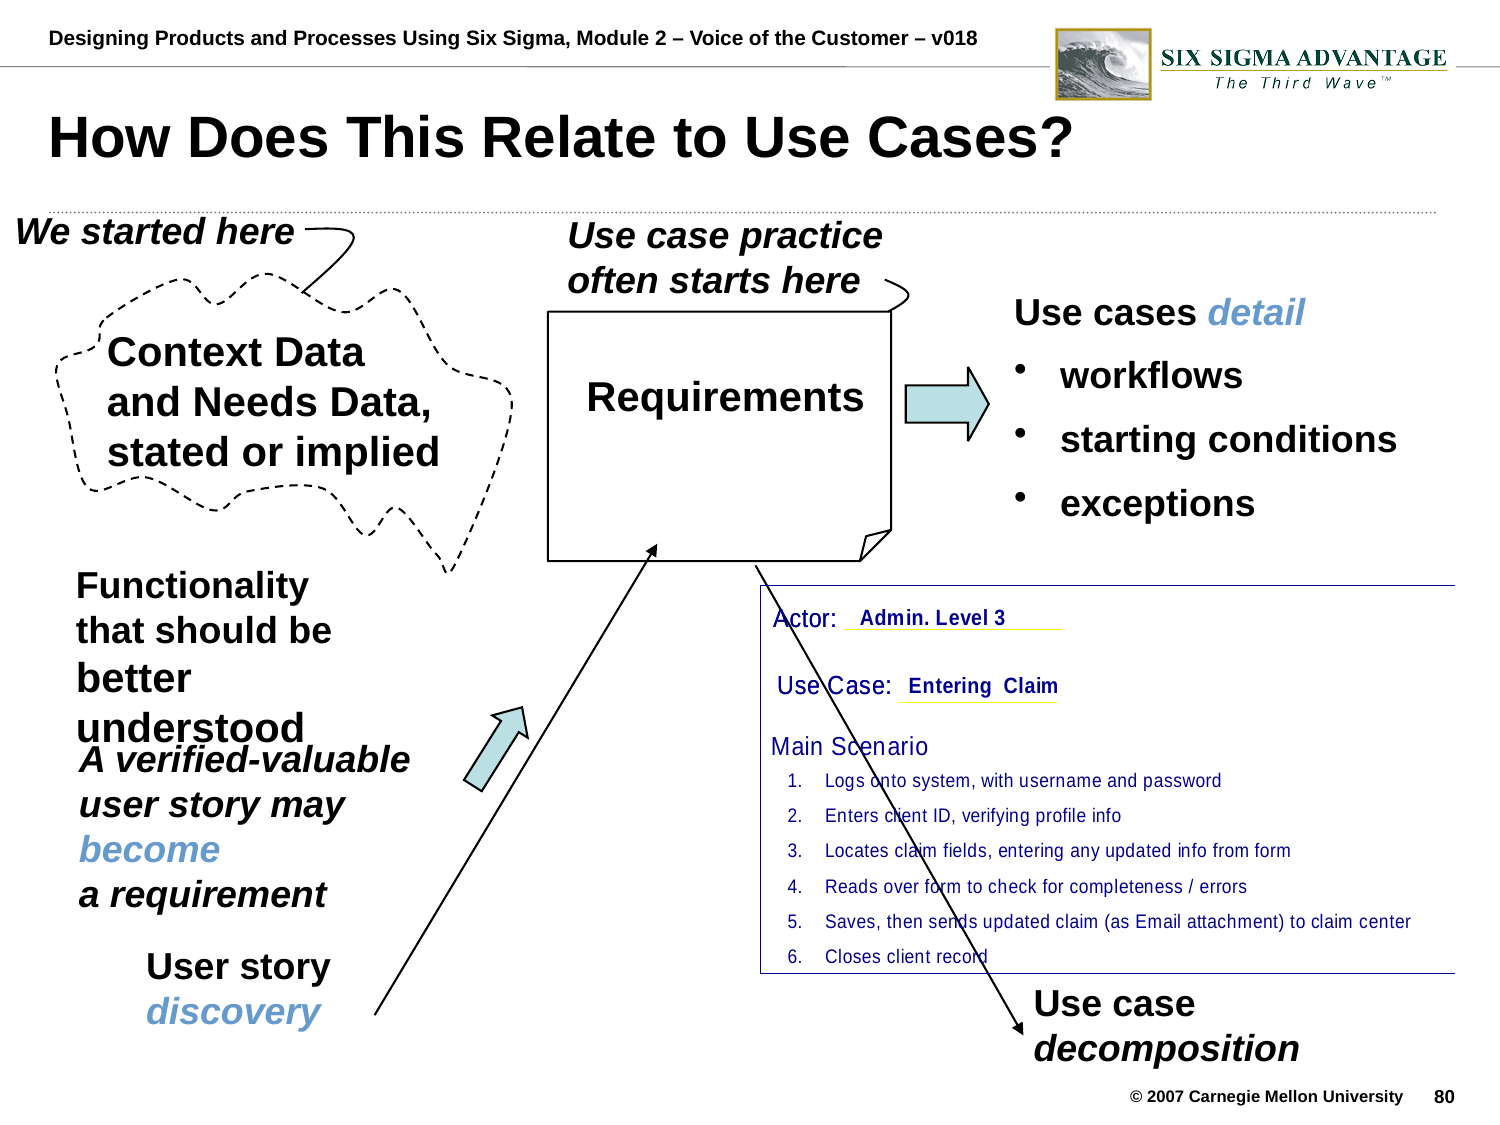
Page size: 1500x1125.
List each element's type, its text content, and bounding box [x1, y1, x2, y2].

picture [1049, 24, 1456, 104]
picture [759, 583, 1456, 977]
text_box [301, 228, 354, 294]
text_box [905, 366, 989, 442]
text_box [64, 543, 658, 1041]
text_box [107, 273, 419, 317]
text_box Use case decomposition [1018, 986, 1395, 1076]
text_box Use case practice often starts here [552, 203, 929, 309]
text_box [995, 986, 1018, 1032]
text_box [56, 348, 121, 491]
text_box We started here [0, 199, 312, 260]
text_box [547, 311, 901, 562]
title How Does This Relate to Use Cases? [33, 104, 1268, 176]
text_box Use cases detail workflows starting conditions exceptions [999, 280, 1500, 532]
text_box Context Data and Needs Data, stated or implied [92, 317, 464, 483]
text_box [884, 279, 909, 310]
text_box [161, 373, 512, 542]
